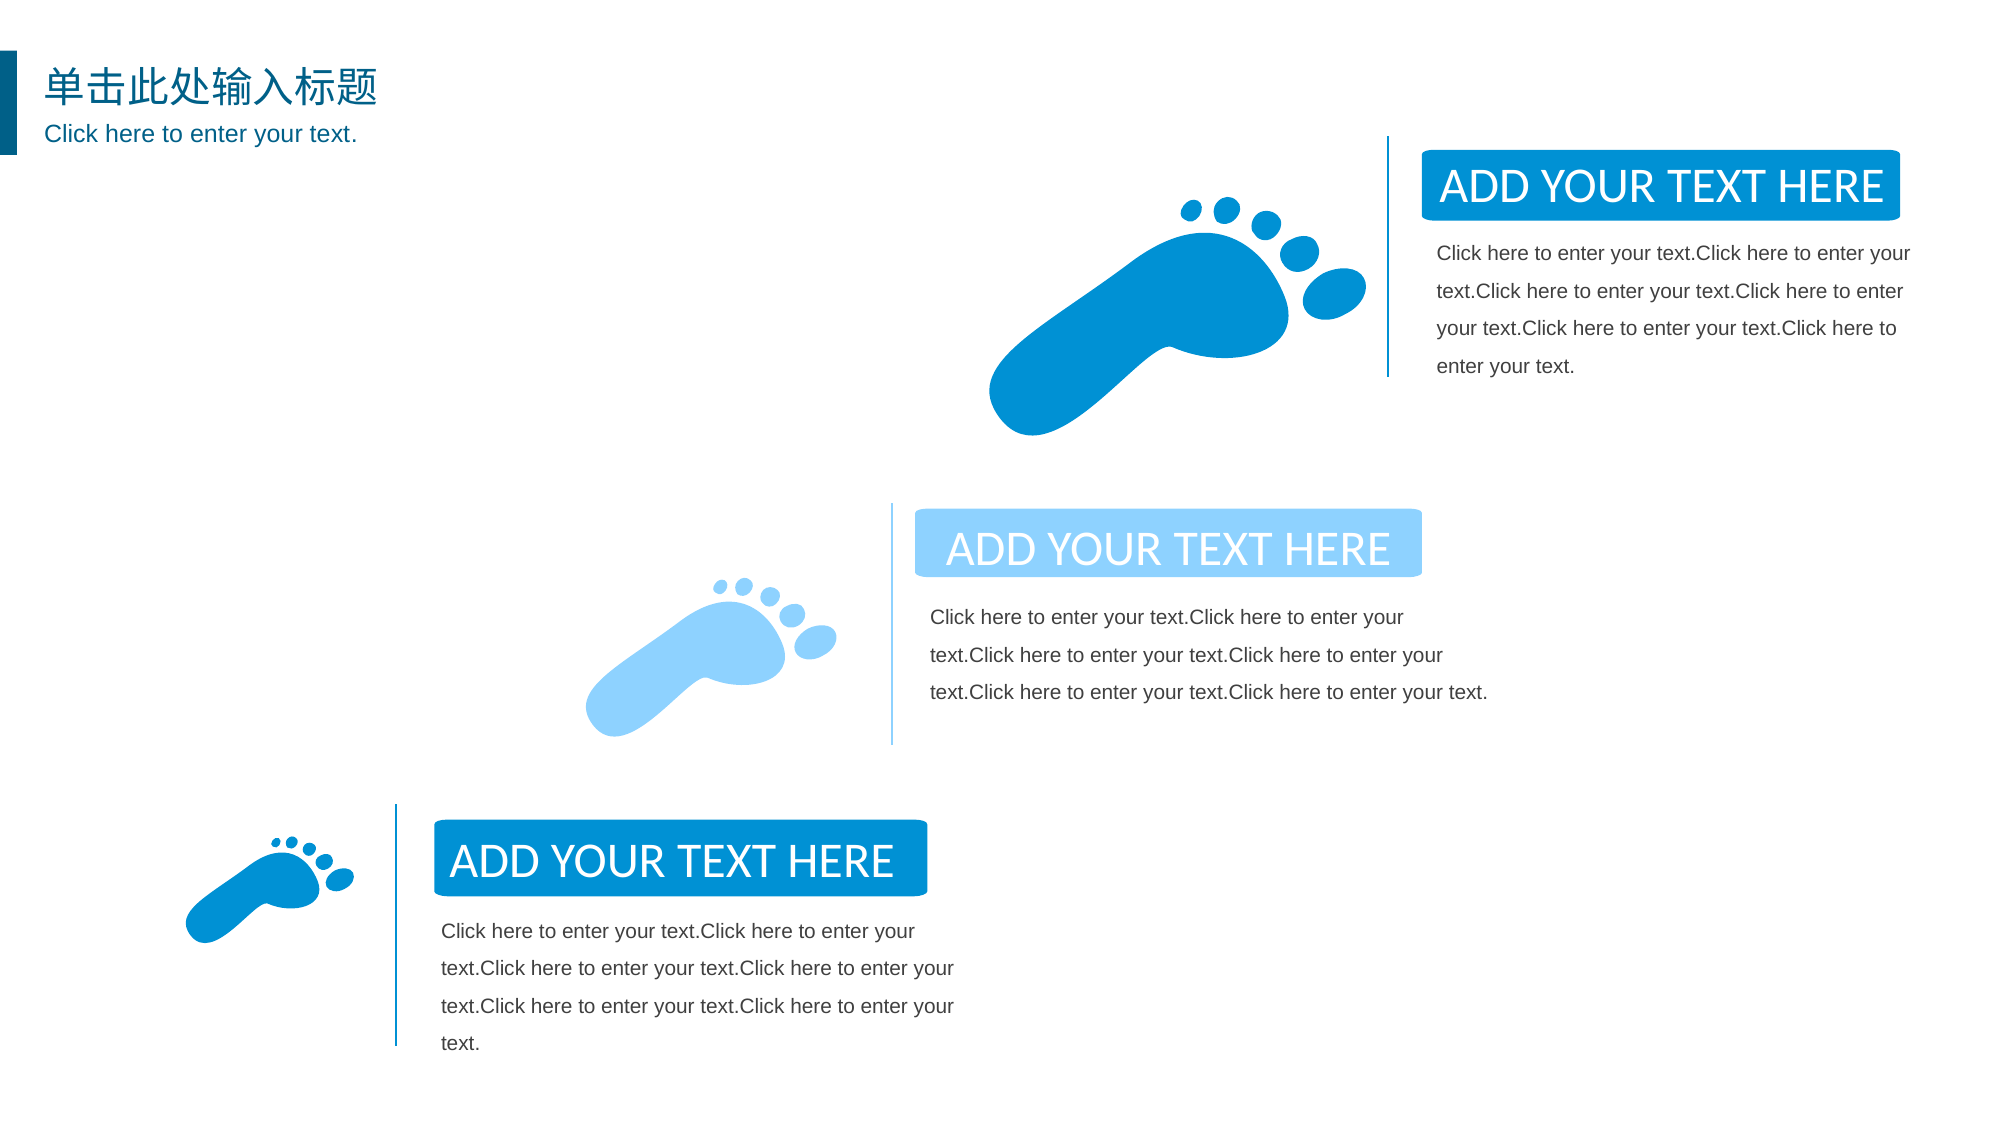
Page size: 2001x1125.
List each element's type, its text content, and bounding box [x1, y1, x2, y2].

text_box Click here to enter your text.Click here to enter your text.Click here to enter your text.Click here to enter your text.Click here to enter your text.Click here to enter your text. [426, 897, 971, 1062]
text_box 单击此处输入标题 [29, 53, 418, 119]
text_box [1407, 508, 1422, 578]
text_box [439, 819, 928, 897]
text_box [214, 802, 314, 987]
text_box [0, 50, 18, 156]
text_box Click here to enter your text.Click here to enter your text.Click here to enter your text.Click here to enter your text.Click here to enter your text.Click here to enter your text. [1421, 220, 1964, 385]
text_box [915, 508, 930, 578]
text_box Click here to enter your text. [37, 105, 409, 154]
text_box Click here to enter your text.Click here to enter your text.Click here to enter your text.Click here to enter your text.Click here to enter your text.Click here to enter your text. [915, 584, 1507, 712]
text_box ADD YOUR TEXT HERE [434, 819, 910, 895]
text_box ADD YOUR TEXT HERE [930, 507, 1407, 583]
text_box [628, 526, 776, 801]
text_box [1053, 119, 1275, 532]
text_box ADD YOUR TEXT HERE [1424, 145, 1900, 220]
